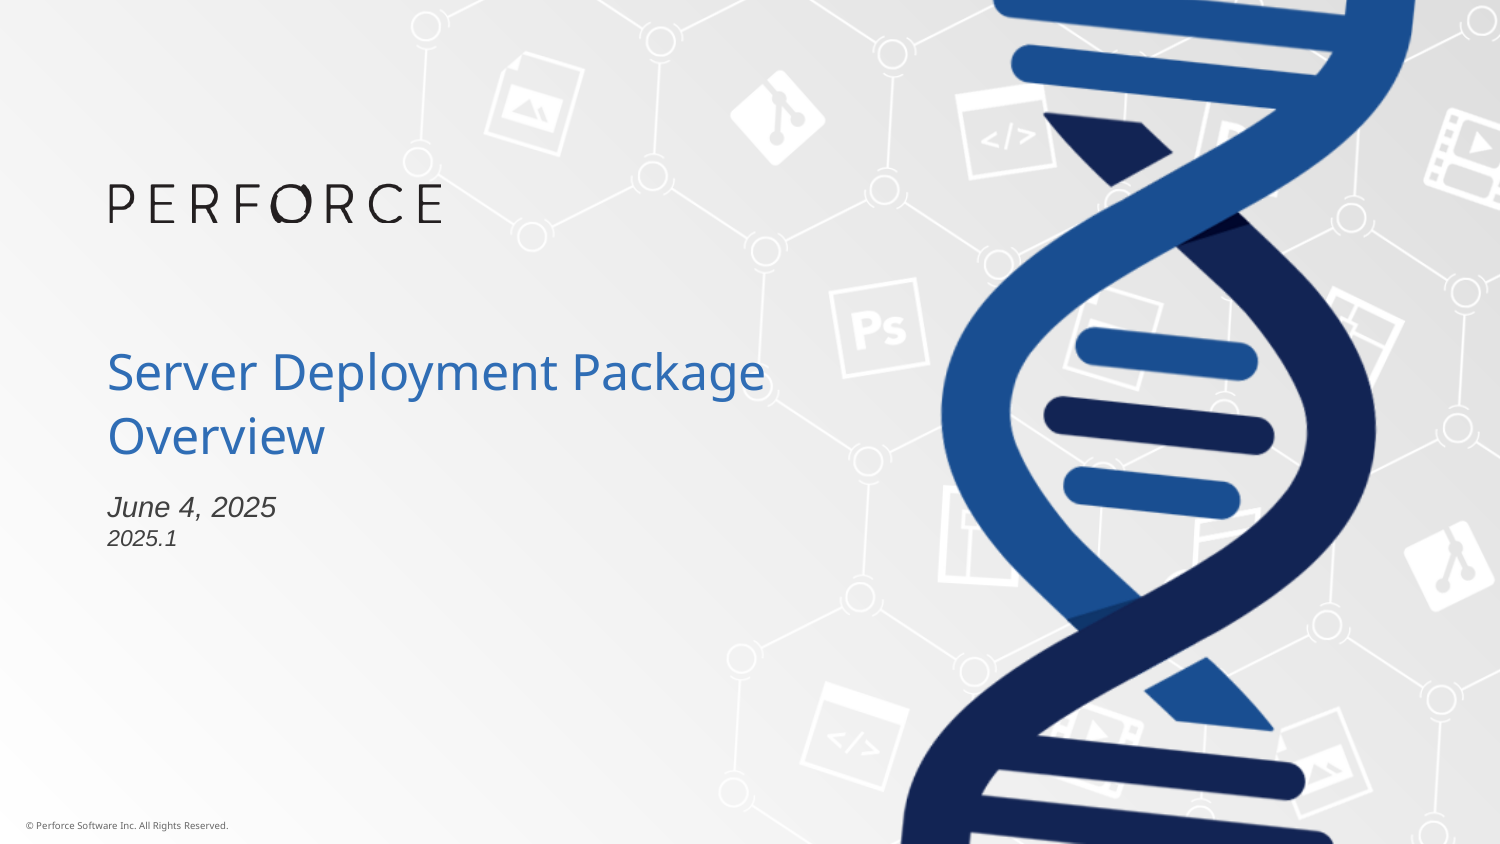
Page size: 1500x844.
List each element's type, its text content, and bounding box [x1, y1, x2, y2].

title Server Deployment Package Overview [107, 308, 970, 472]
subtitle June 4, 2025 2025.1 [107, 488, 776, 558]
picture [234, 0, 1500, 844]
